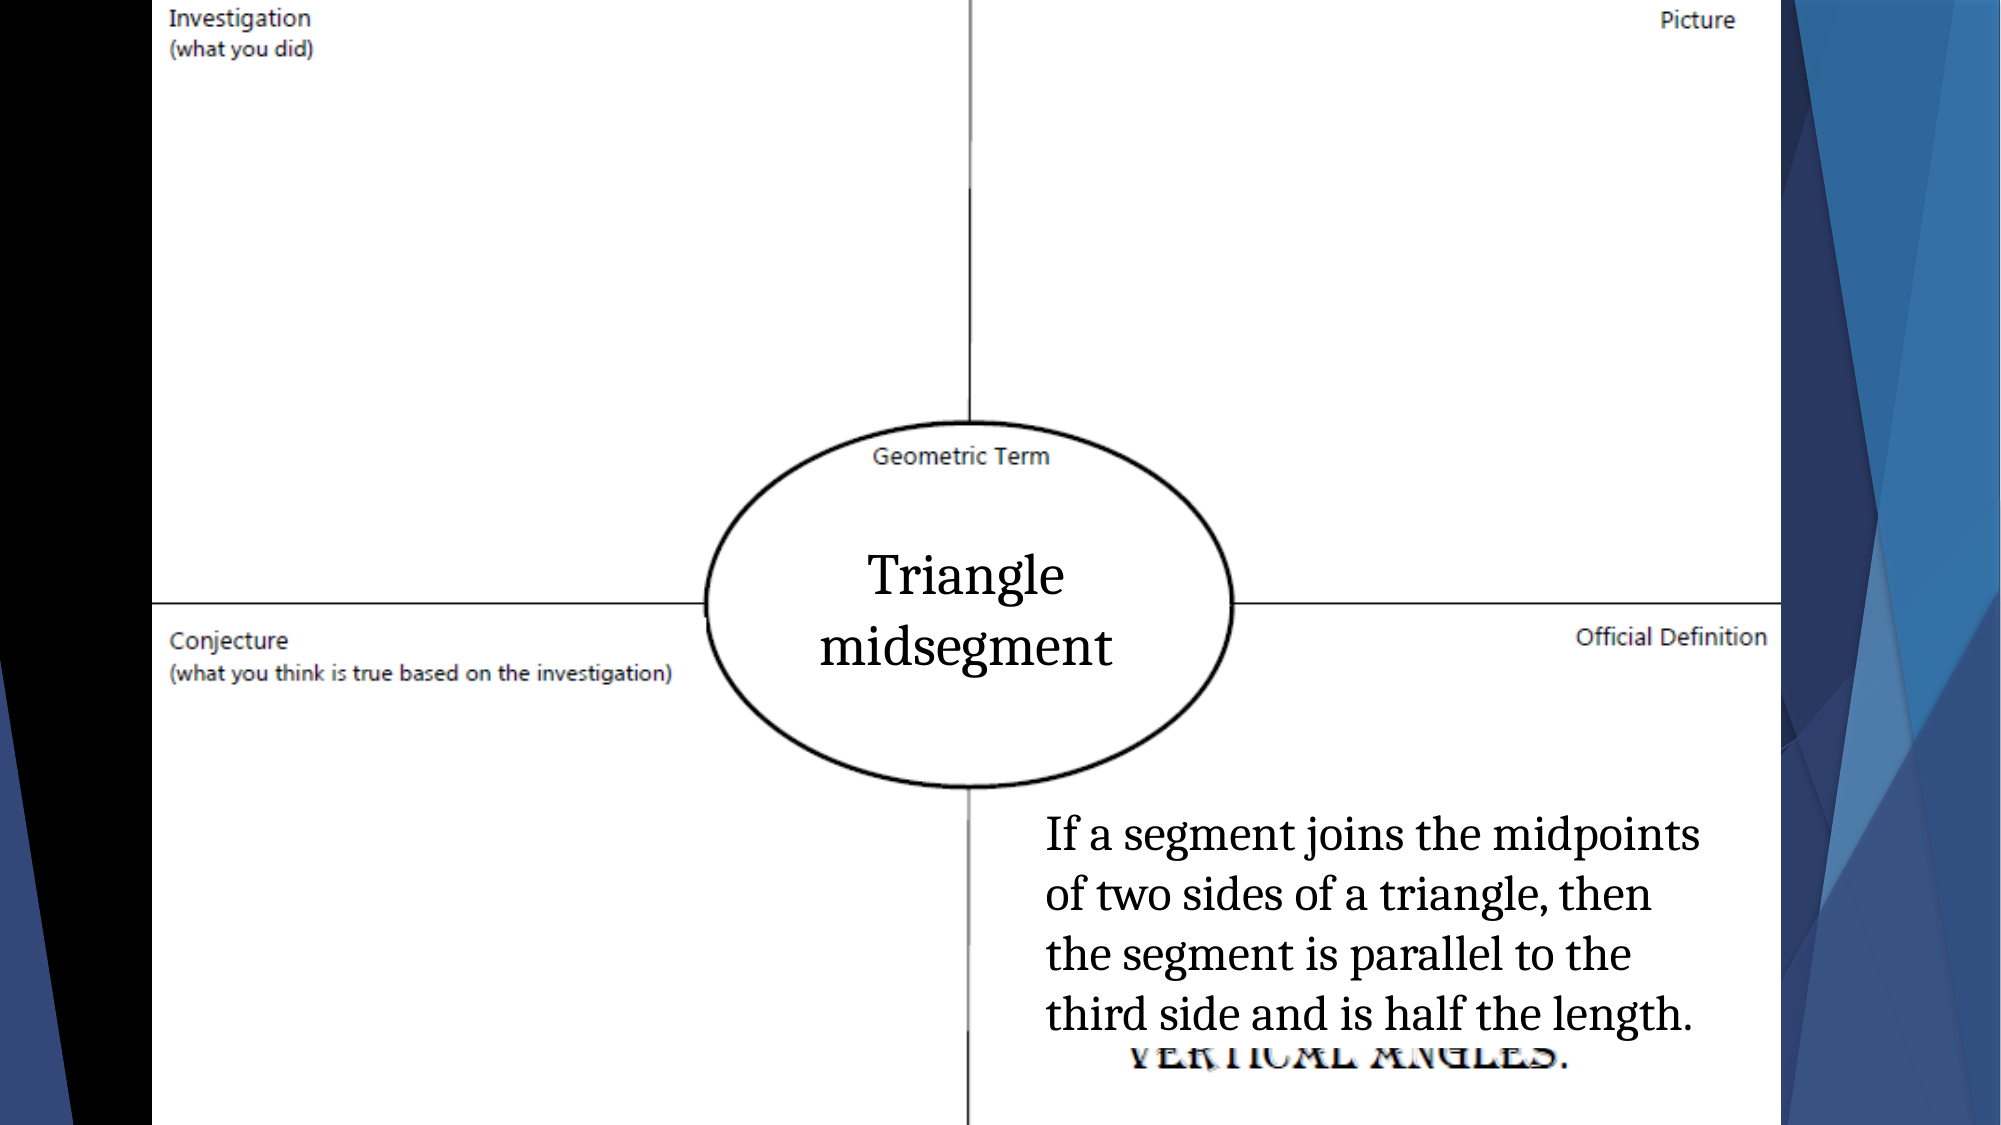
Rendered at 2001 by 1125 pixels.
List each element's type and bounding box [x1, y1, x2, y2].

list [151, 0, 1782, 1125]
text_box [175, 528, 1741, 1113]
